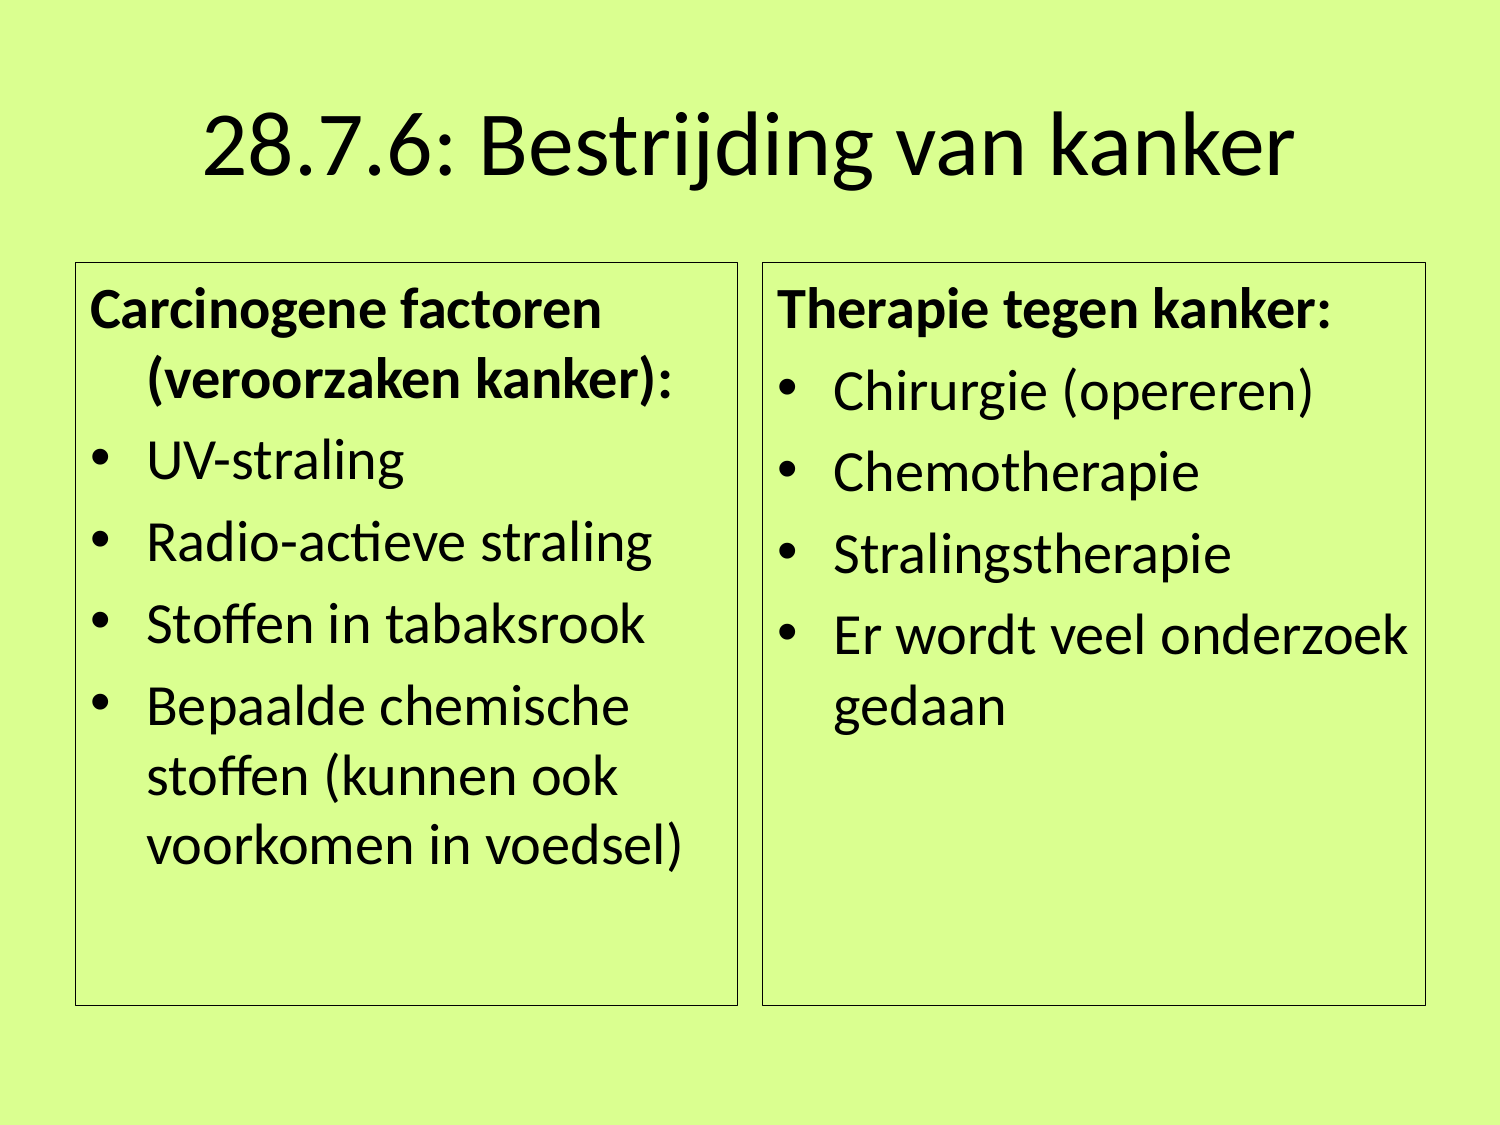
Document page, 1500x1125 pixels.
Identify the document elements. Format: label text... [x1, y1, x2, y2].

list Therapie tegen kanker: Chirurgie (opereren) Chemotherapie Stralingstherapie Er wordt veel onderzoek gedaan [762, 262, 1425, 1005]
title 28.7.6: Bestrijding van kanker [75, 45, 1425, 233]
list Carcinogene factoren (veroorzaken kanker): UV-straling Radio-actieve straling Stoffen in tabaksrook Bepaalde chemische stoffen (kunnen ook voorkomen in voedsel) [75, 262, 738, 1005]
